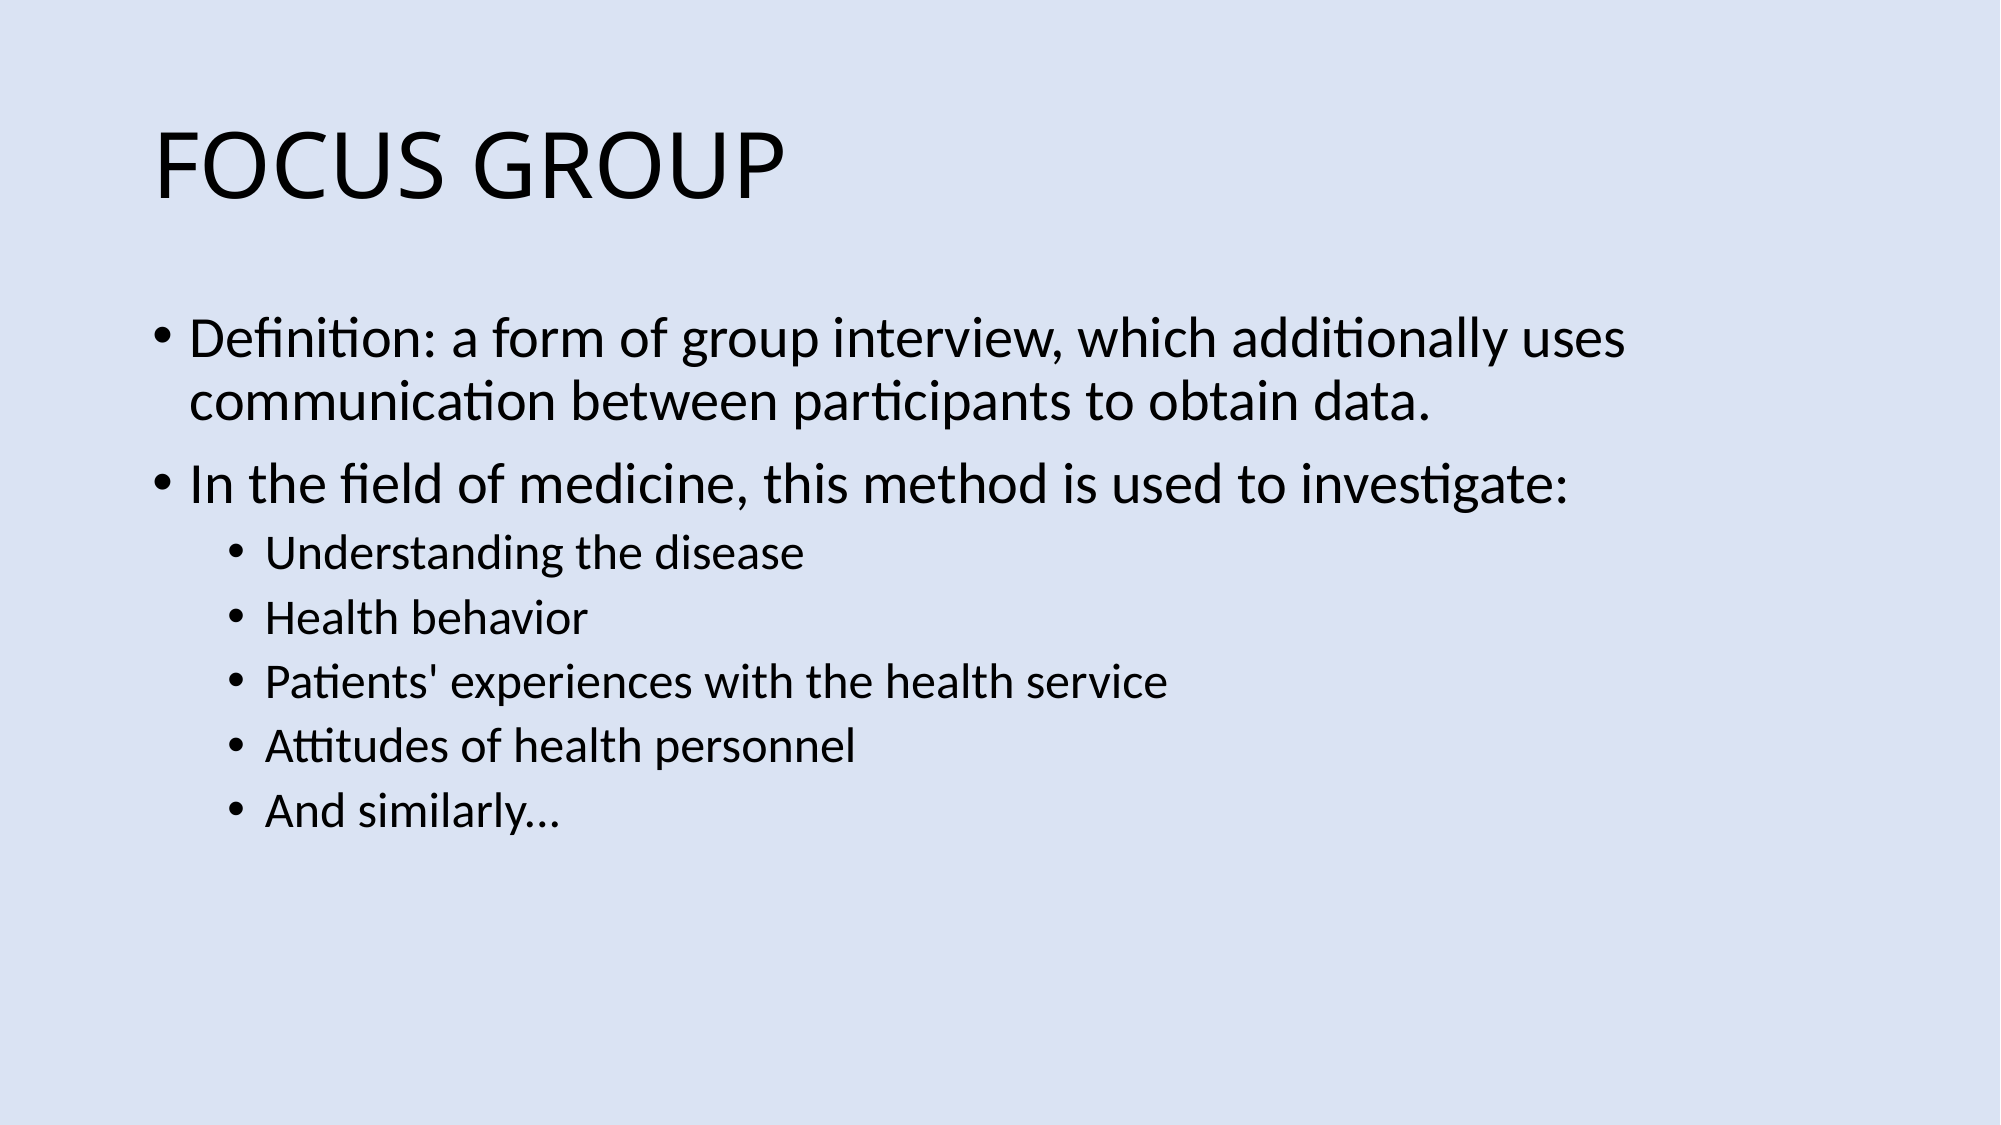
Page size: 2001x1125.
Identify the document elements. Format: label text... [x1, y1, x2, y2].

list Definition: a form of group interview, which additionally uses communication between participants to obtain data. In the field of medicine, this method is used to investigate: Understanding the disease Health behavior Patients' experiences with the health service Attitudes of health personnel And similarly... [137, 299, 1863, 1014]
title FOCUS GROUP [137, 59, 1863, 278]
